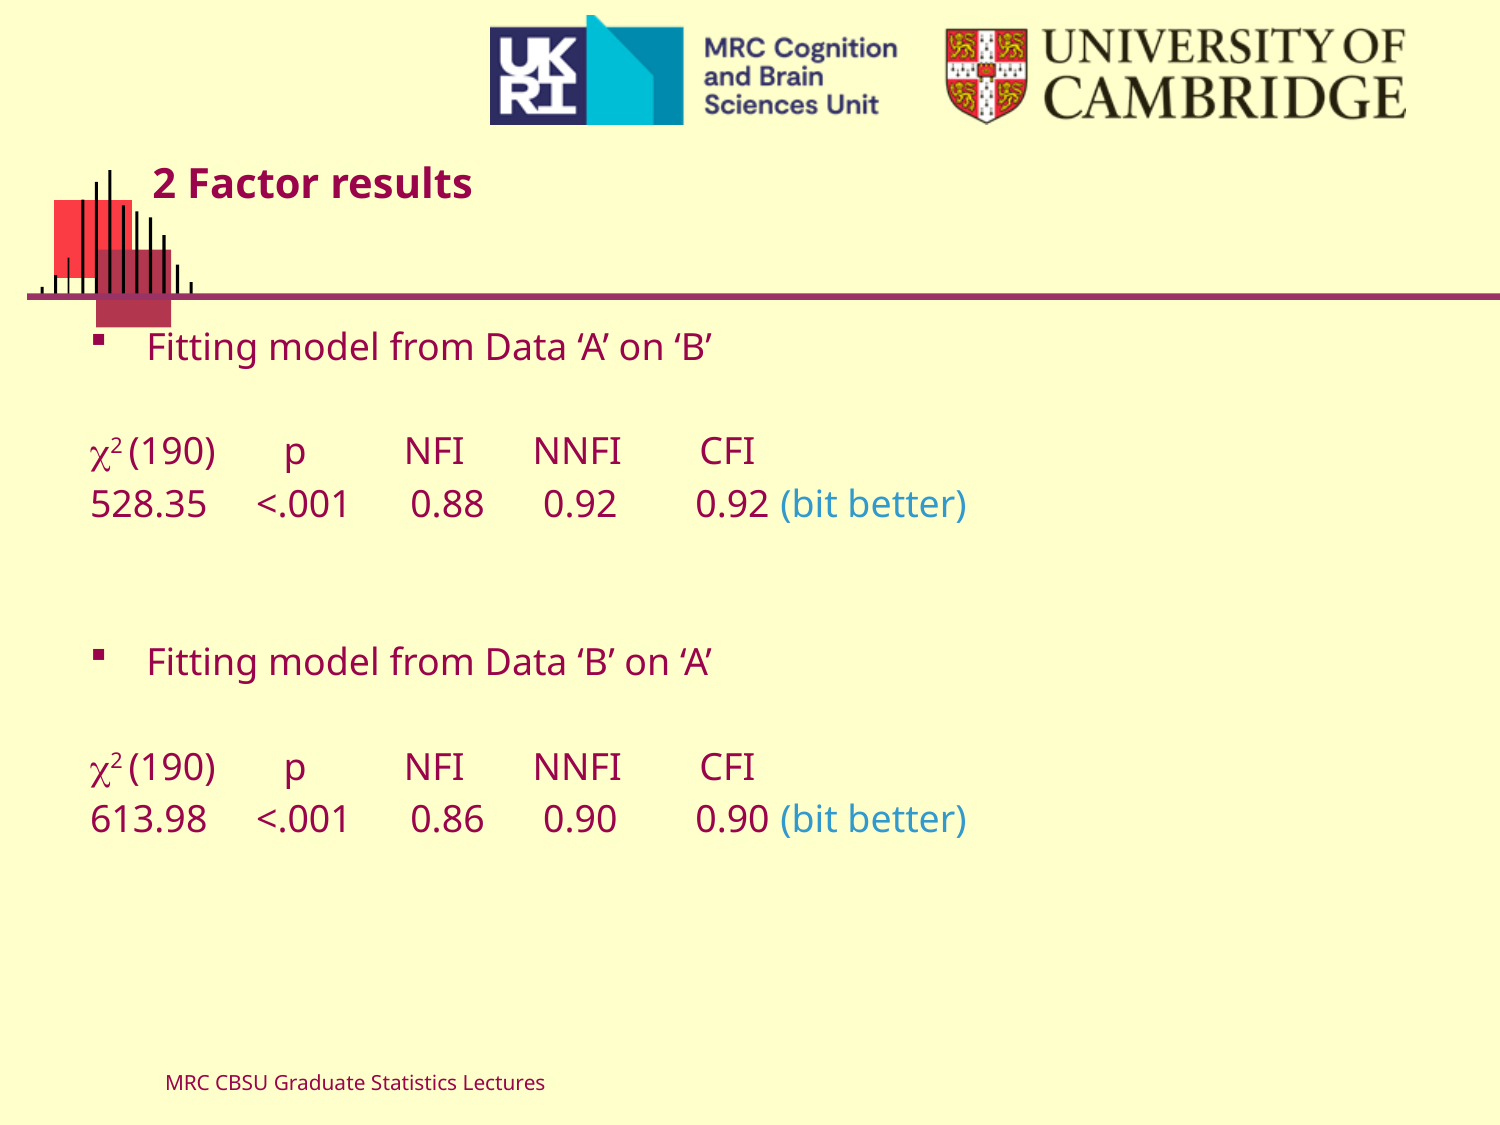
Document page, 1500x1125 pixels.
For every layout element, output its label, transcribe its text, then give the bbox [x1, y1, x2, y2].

picture [490, 15, 1406, 125]
title 2 Factor results [137, 137, 988, 233]
list Fitting model from Data ‘A’ on ‘B’ 2 (190) p NFI NNFI CFI 528.35 <.001 0.88 0.92 0.92 (bit better) Fitting model from Data ‘B’ on ‘A’ 2 (190) p NFI NNFI CFI 613.98 <.001 0.86 0.90 0.90 (bit better) [75, 262, 1425, 1038]
footer MRC CBSU Graduate Statistics Lectures [149, 1062, 988, 1101]
